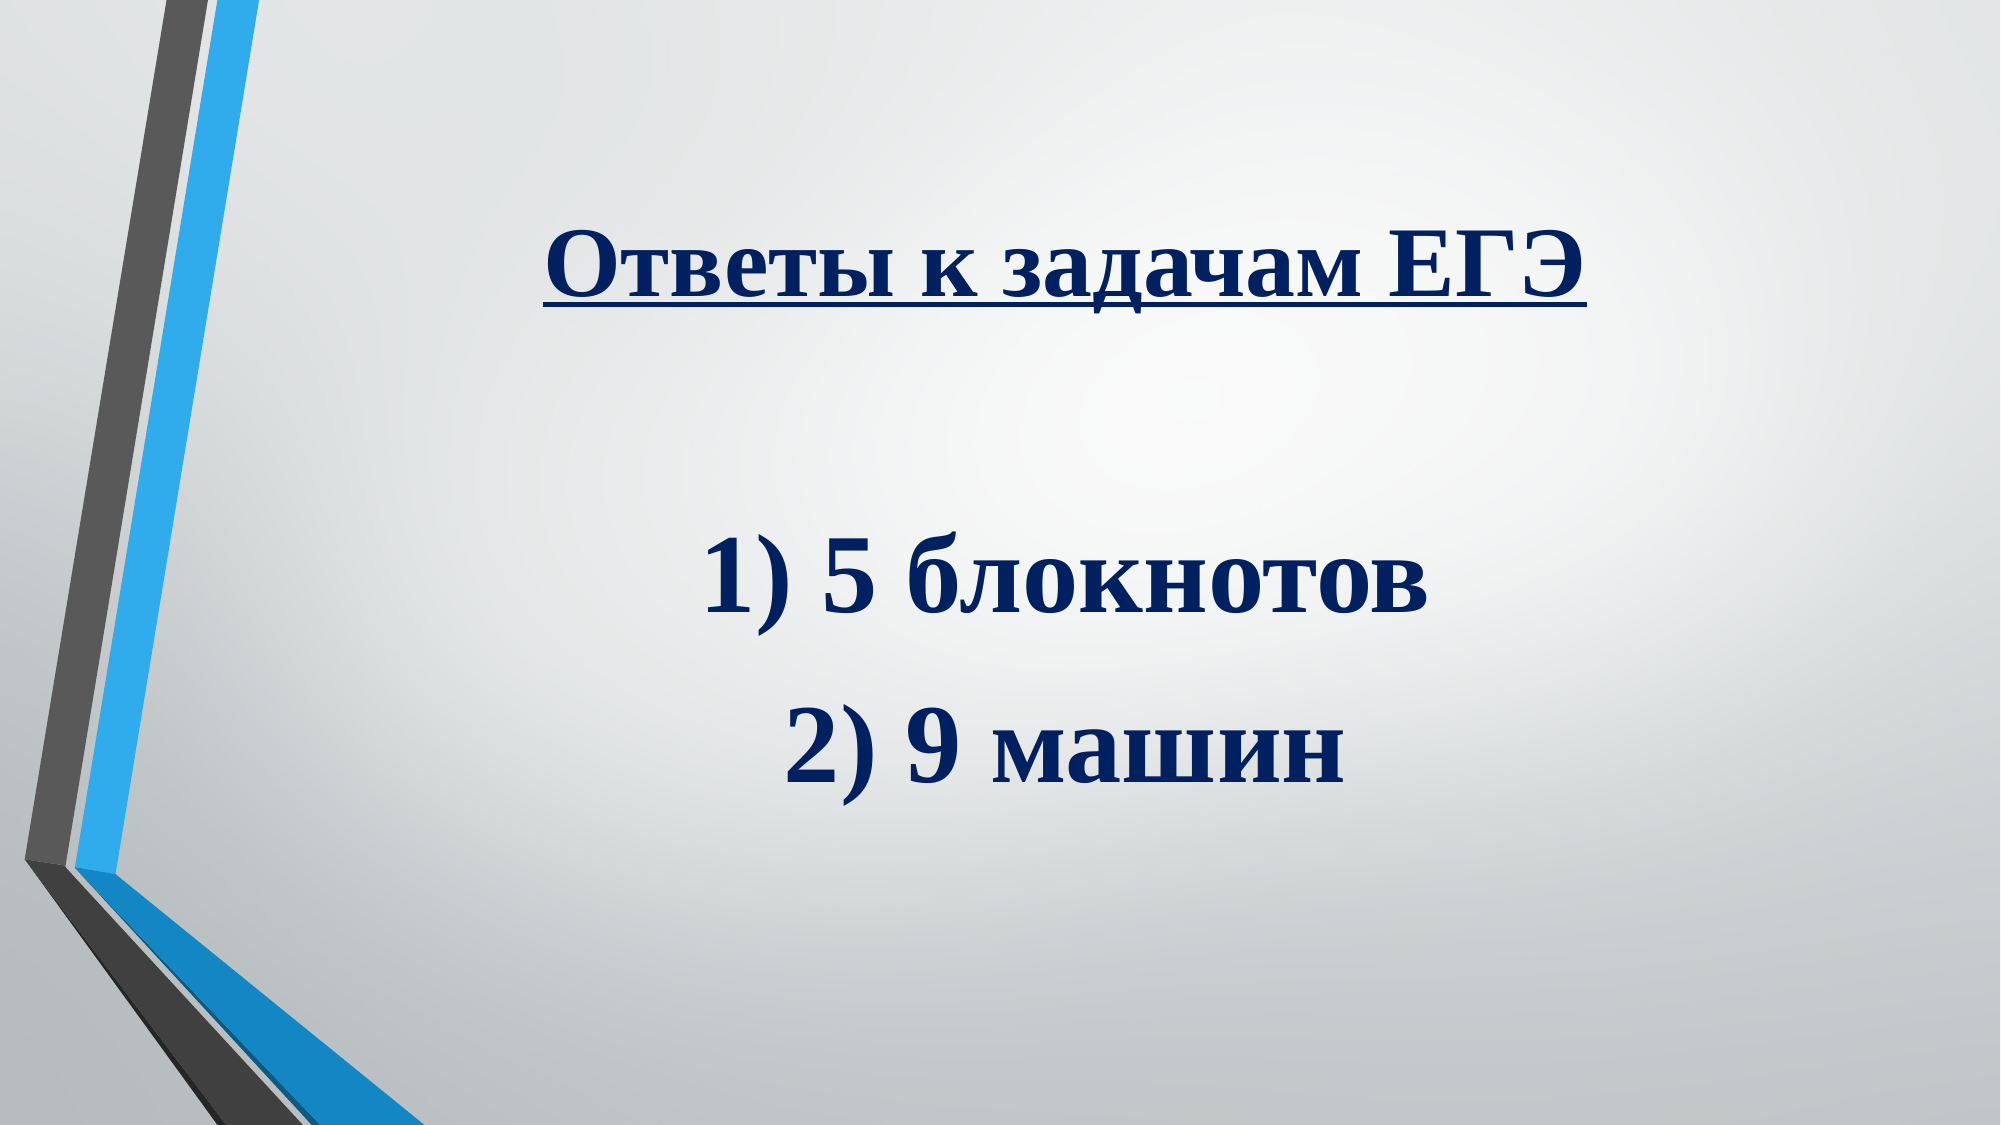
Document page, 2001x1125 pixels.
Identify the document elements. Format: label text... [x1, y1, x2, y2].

title Ответы к задачам ЕГЭ [243, 112, 1887, 400]
list 1) 5 блокнотов 2) 9 машин [243, 437, 1887, 950]
